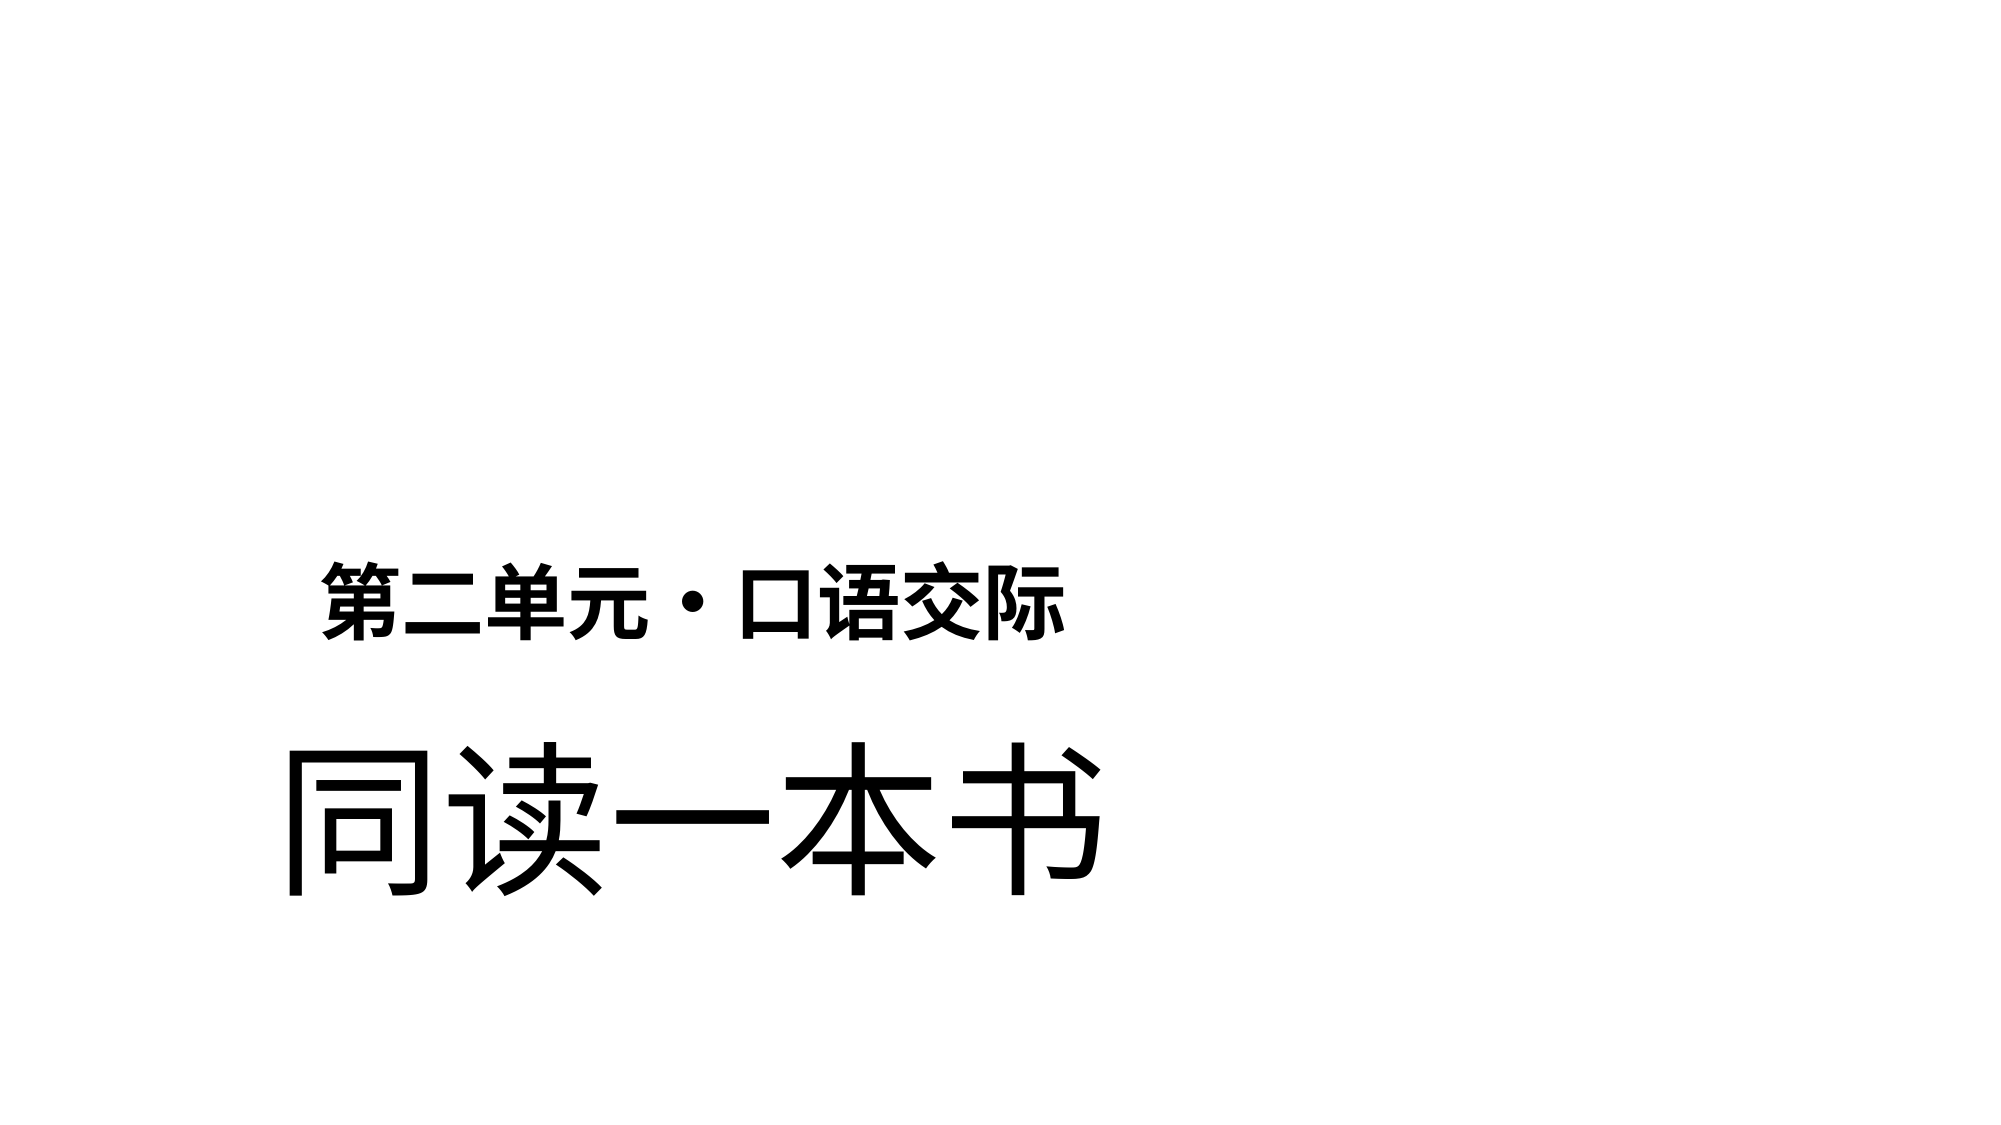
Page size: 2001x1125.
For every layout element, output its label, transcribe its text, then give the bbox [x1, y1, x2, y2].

title 第二单元•口语交际 [92, 493, 1293, 707]
subtitle 同读一本书 [92, 707, 1293, 939]
